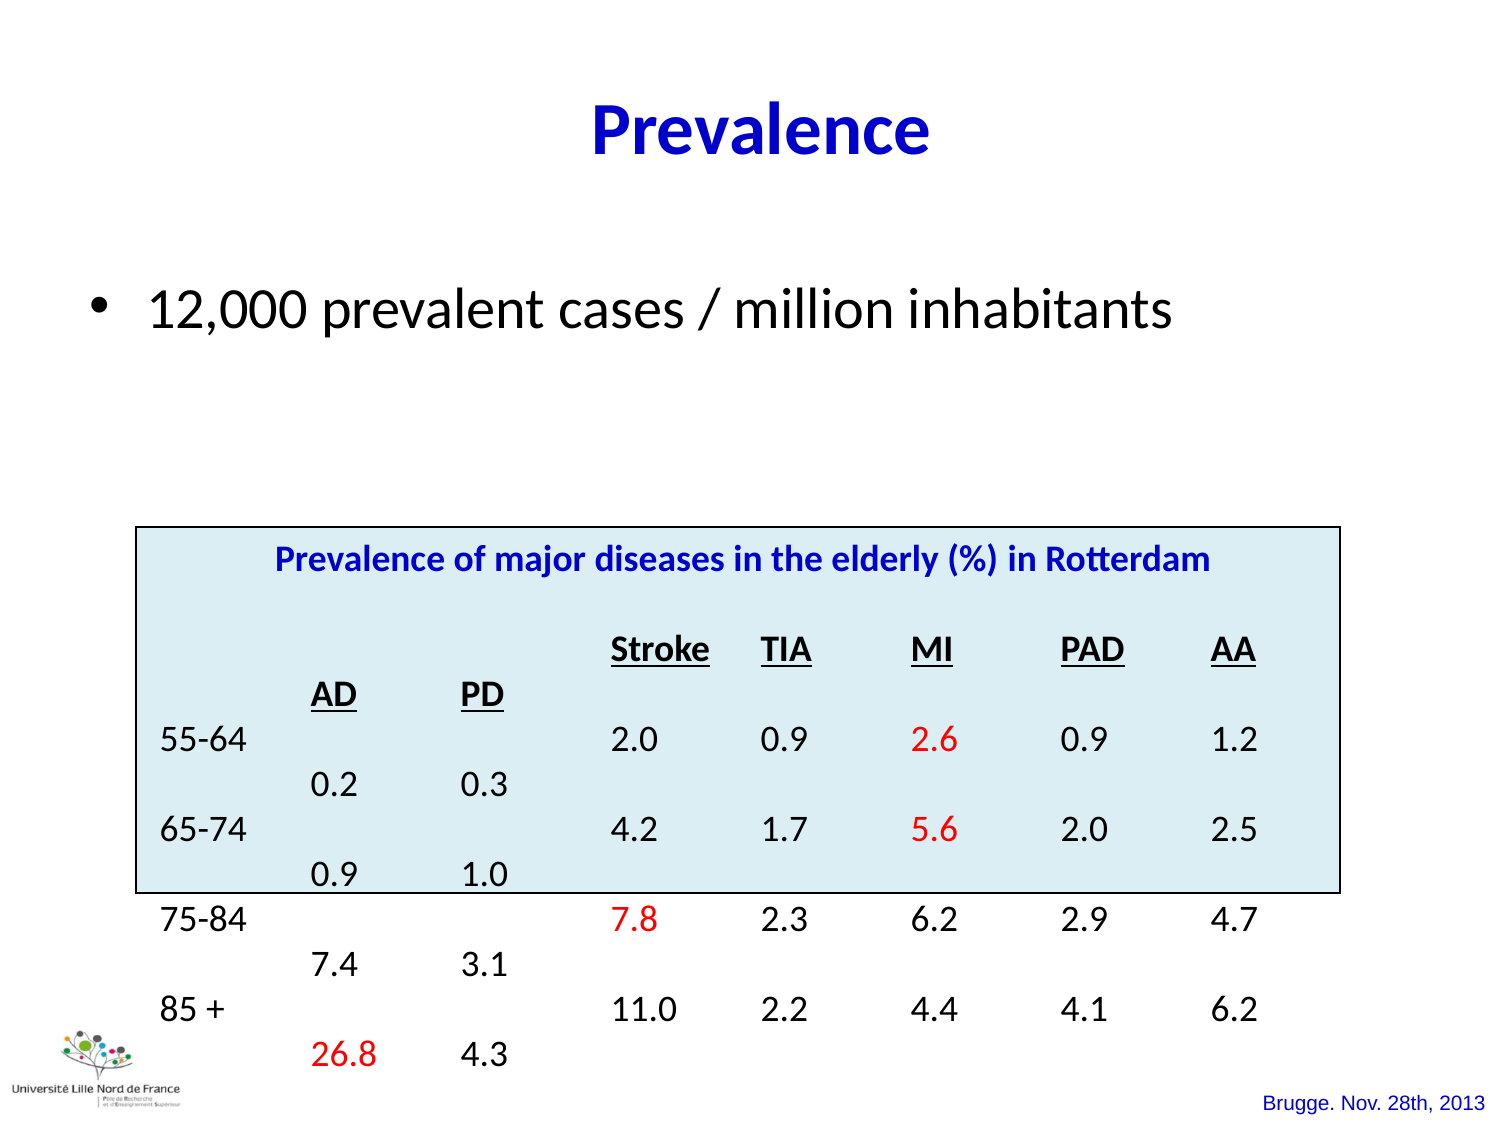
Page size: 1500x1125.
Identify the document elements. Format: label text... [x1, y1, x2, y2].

text_box Prevalence of major diseases in the elderly (%) in Rotterdam Stroke TIA MI PAD AA AD PD 55-64 2.0 0.9 2.6 0.9 1.2 0.2 0.3 65-74 4.2 1.7 5.6 2.0 2.5 0.9 1.0 75-84 7.8 2.3 6.2 2.9 4.7 7.4 3.1 85 + 11.0 2.2 4.4 4.1 6.2 26.8 4.3 [135, 527, 1341, 894]
picture [11, 1011, 183, 1123]
title Prevalence [194, 30, 1329, 219]
text_box 12,000 prevalent cases / million inhabitants [74, 262, 1425, 421]
